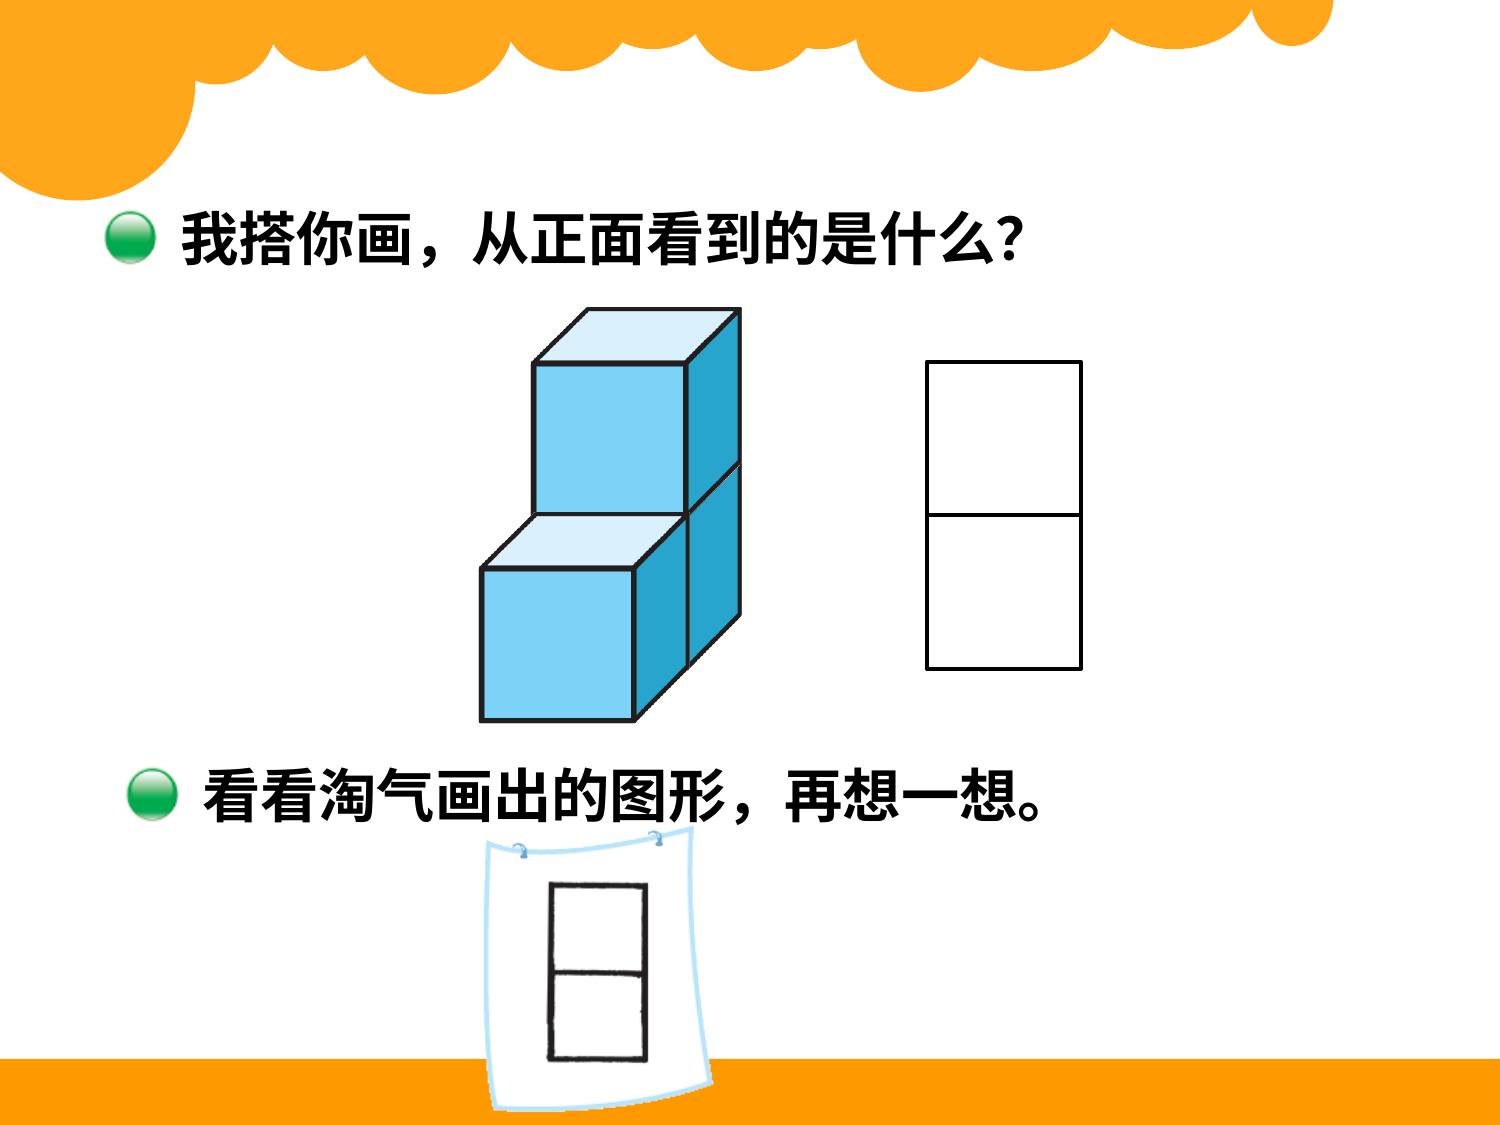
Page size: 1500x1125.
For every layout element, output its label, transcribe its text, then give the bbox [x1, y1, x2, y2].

picture [472, 302, 745, 726]
text_box 我搭你画，从正面看到的是什么？ [165, 195, 1367, 280]
picture [99, 207, 163, 267]
picture [472, 815, 728, 1124]
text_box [121, 751, 1388, 838]
text_box [925, 517, 1083, 671]
text_box [925, 360, 1083, 517]
